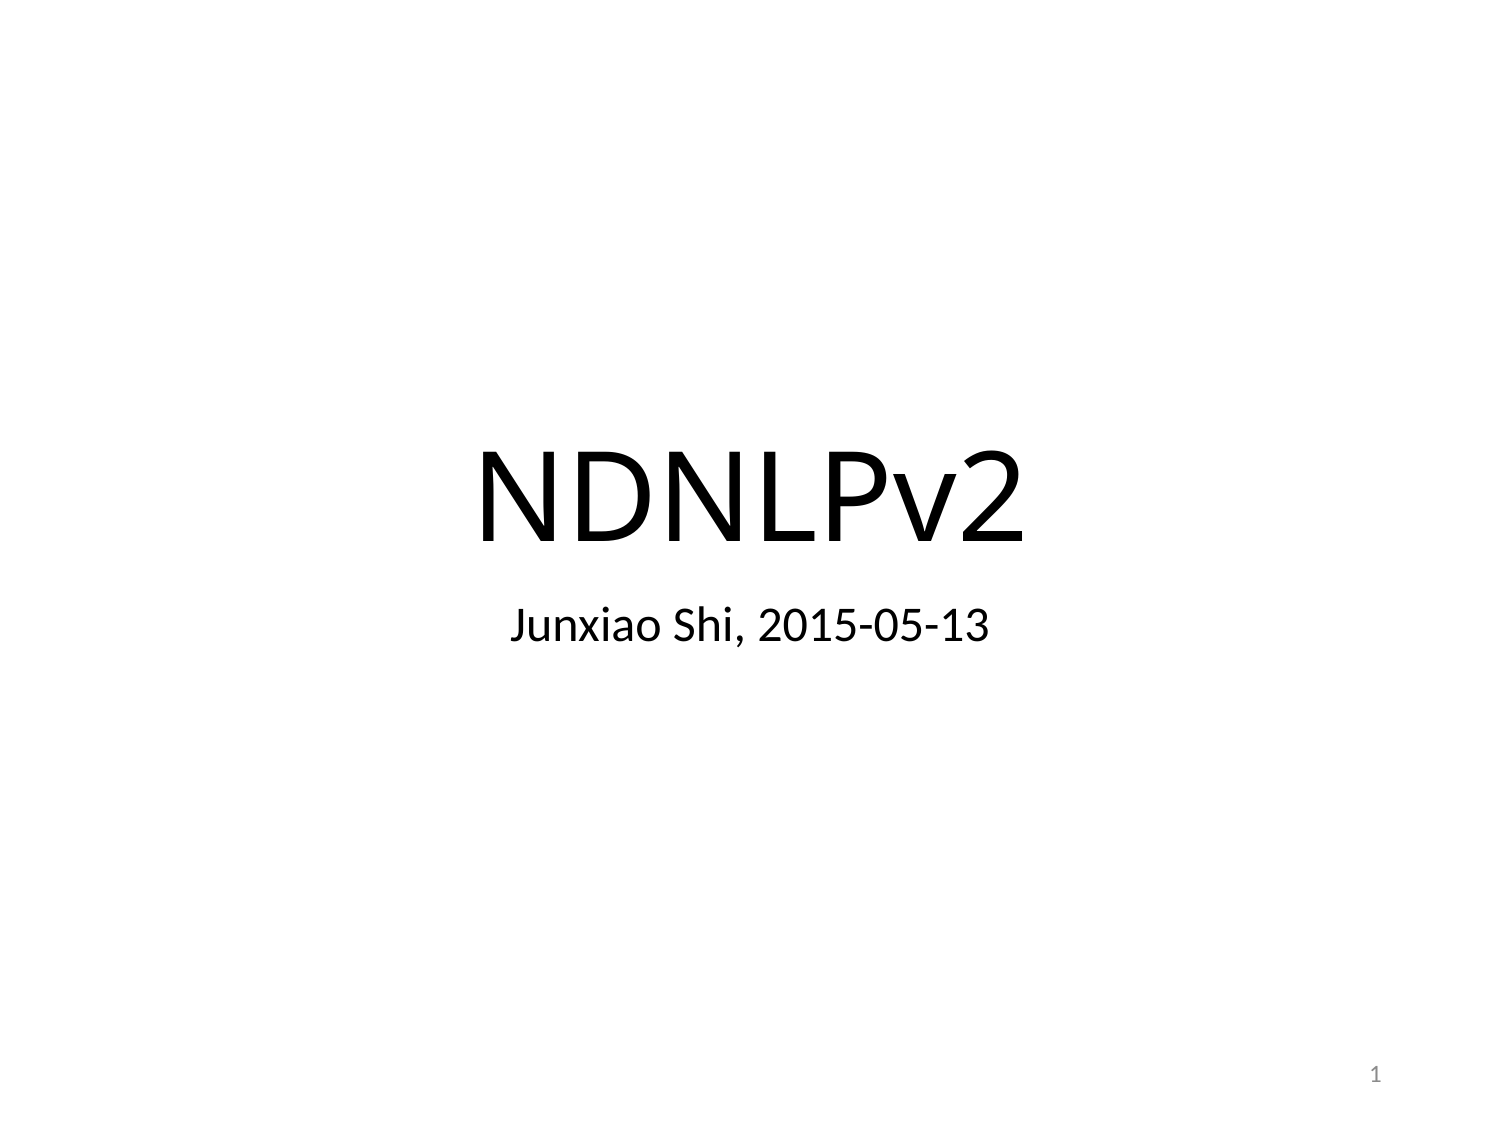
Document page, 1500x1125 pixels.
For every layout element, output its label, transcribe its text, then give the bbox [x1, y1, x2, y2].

slide_number 1 [1059, 1042, 1397, 1103]
subtitle Junxiao Shi, 2015-05-13 [187, 590, 1313, 863]
title NDNLPv2 [112, 184, 1388, 576]
